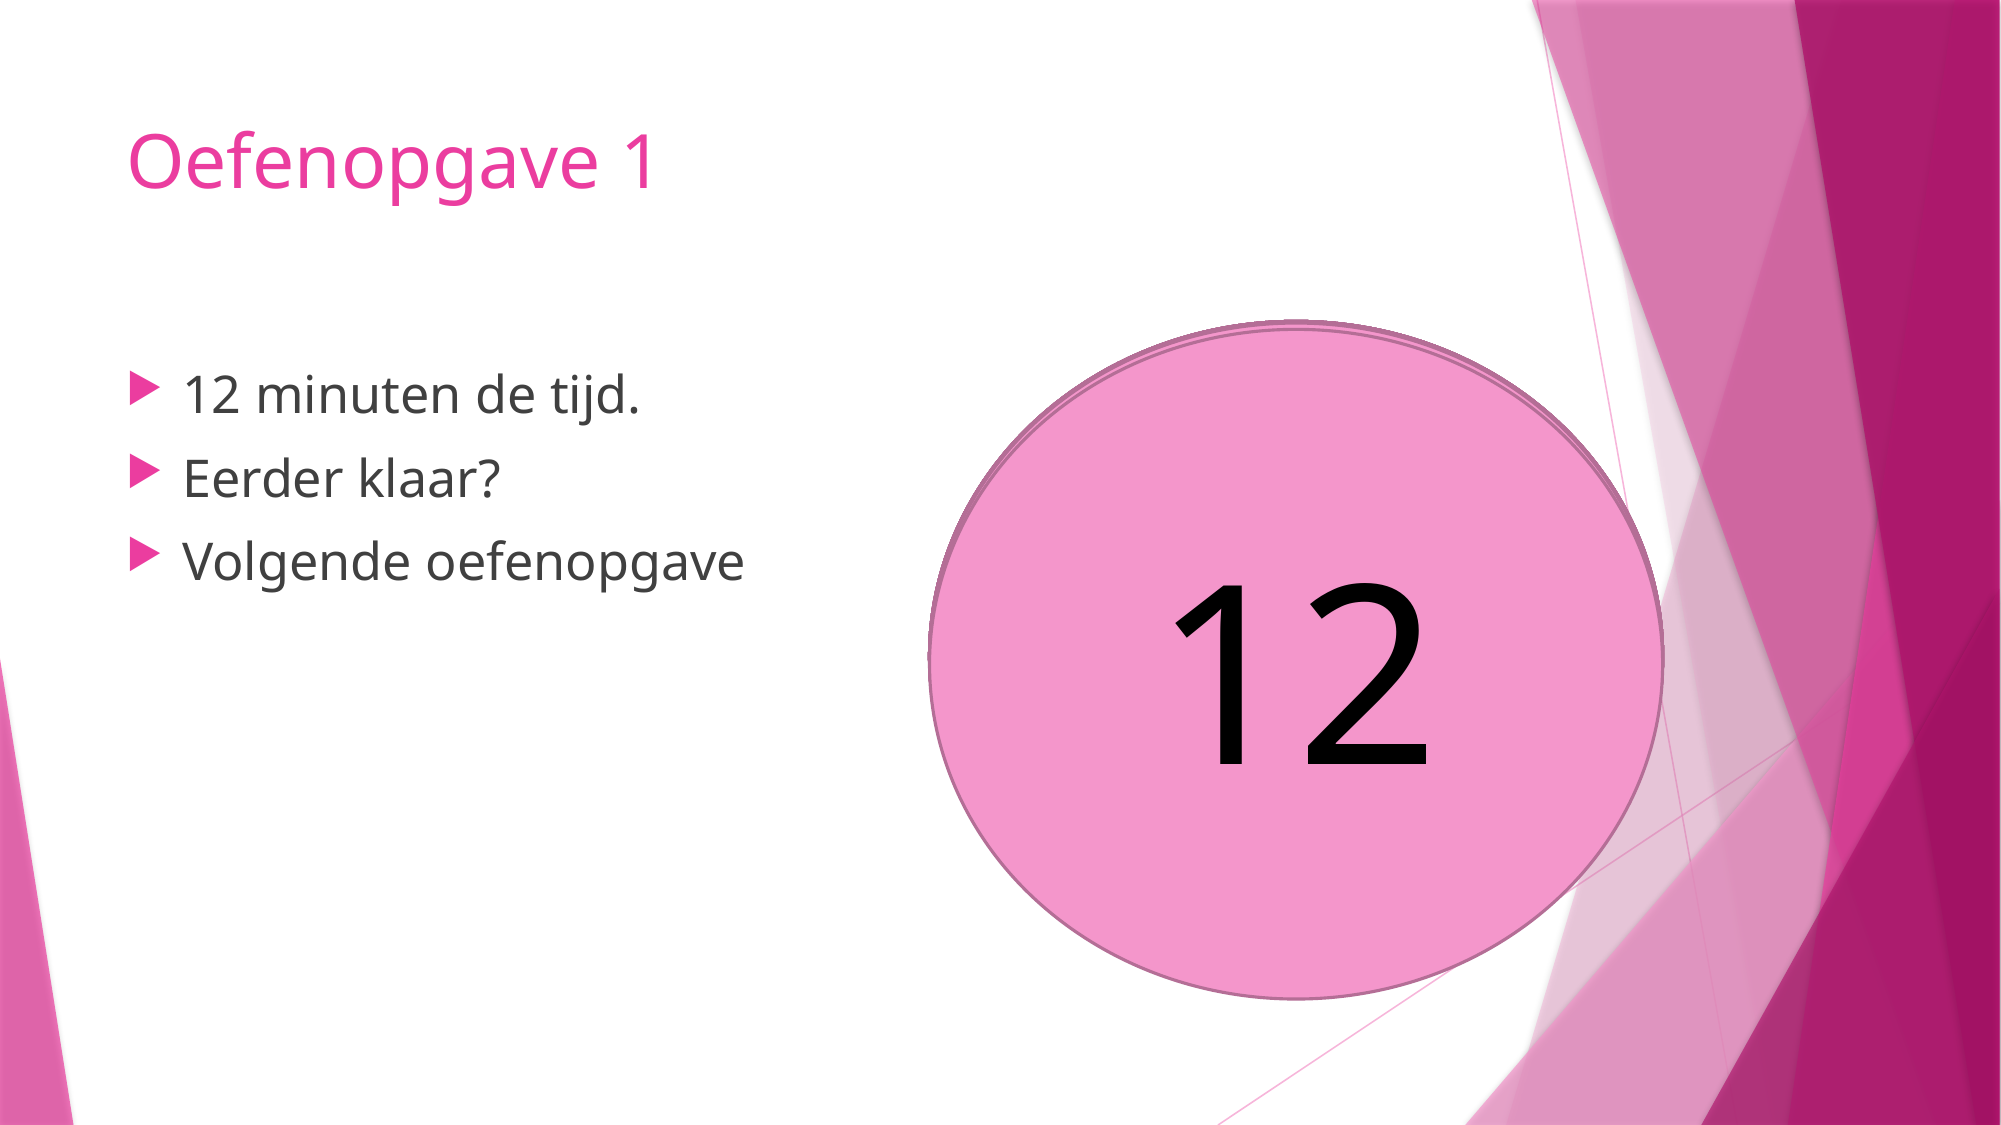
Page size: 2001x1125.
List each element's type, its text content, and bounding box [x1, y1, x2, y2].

text_box 12 [927, 327, 1665, 1001]
list 12 minuten de tijd. Eerder klaar? Volgende oefenopgave [111, 354, 831, 962]
title Oefenopgave 1 [111, 106, 1522, 323]
text_box 11 [930, 321, 1662, 621]
